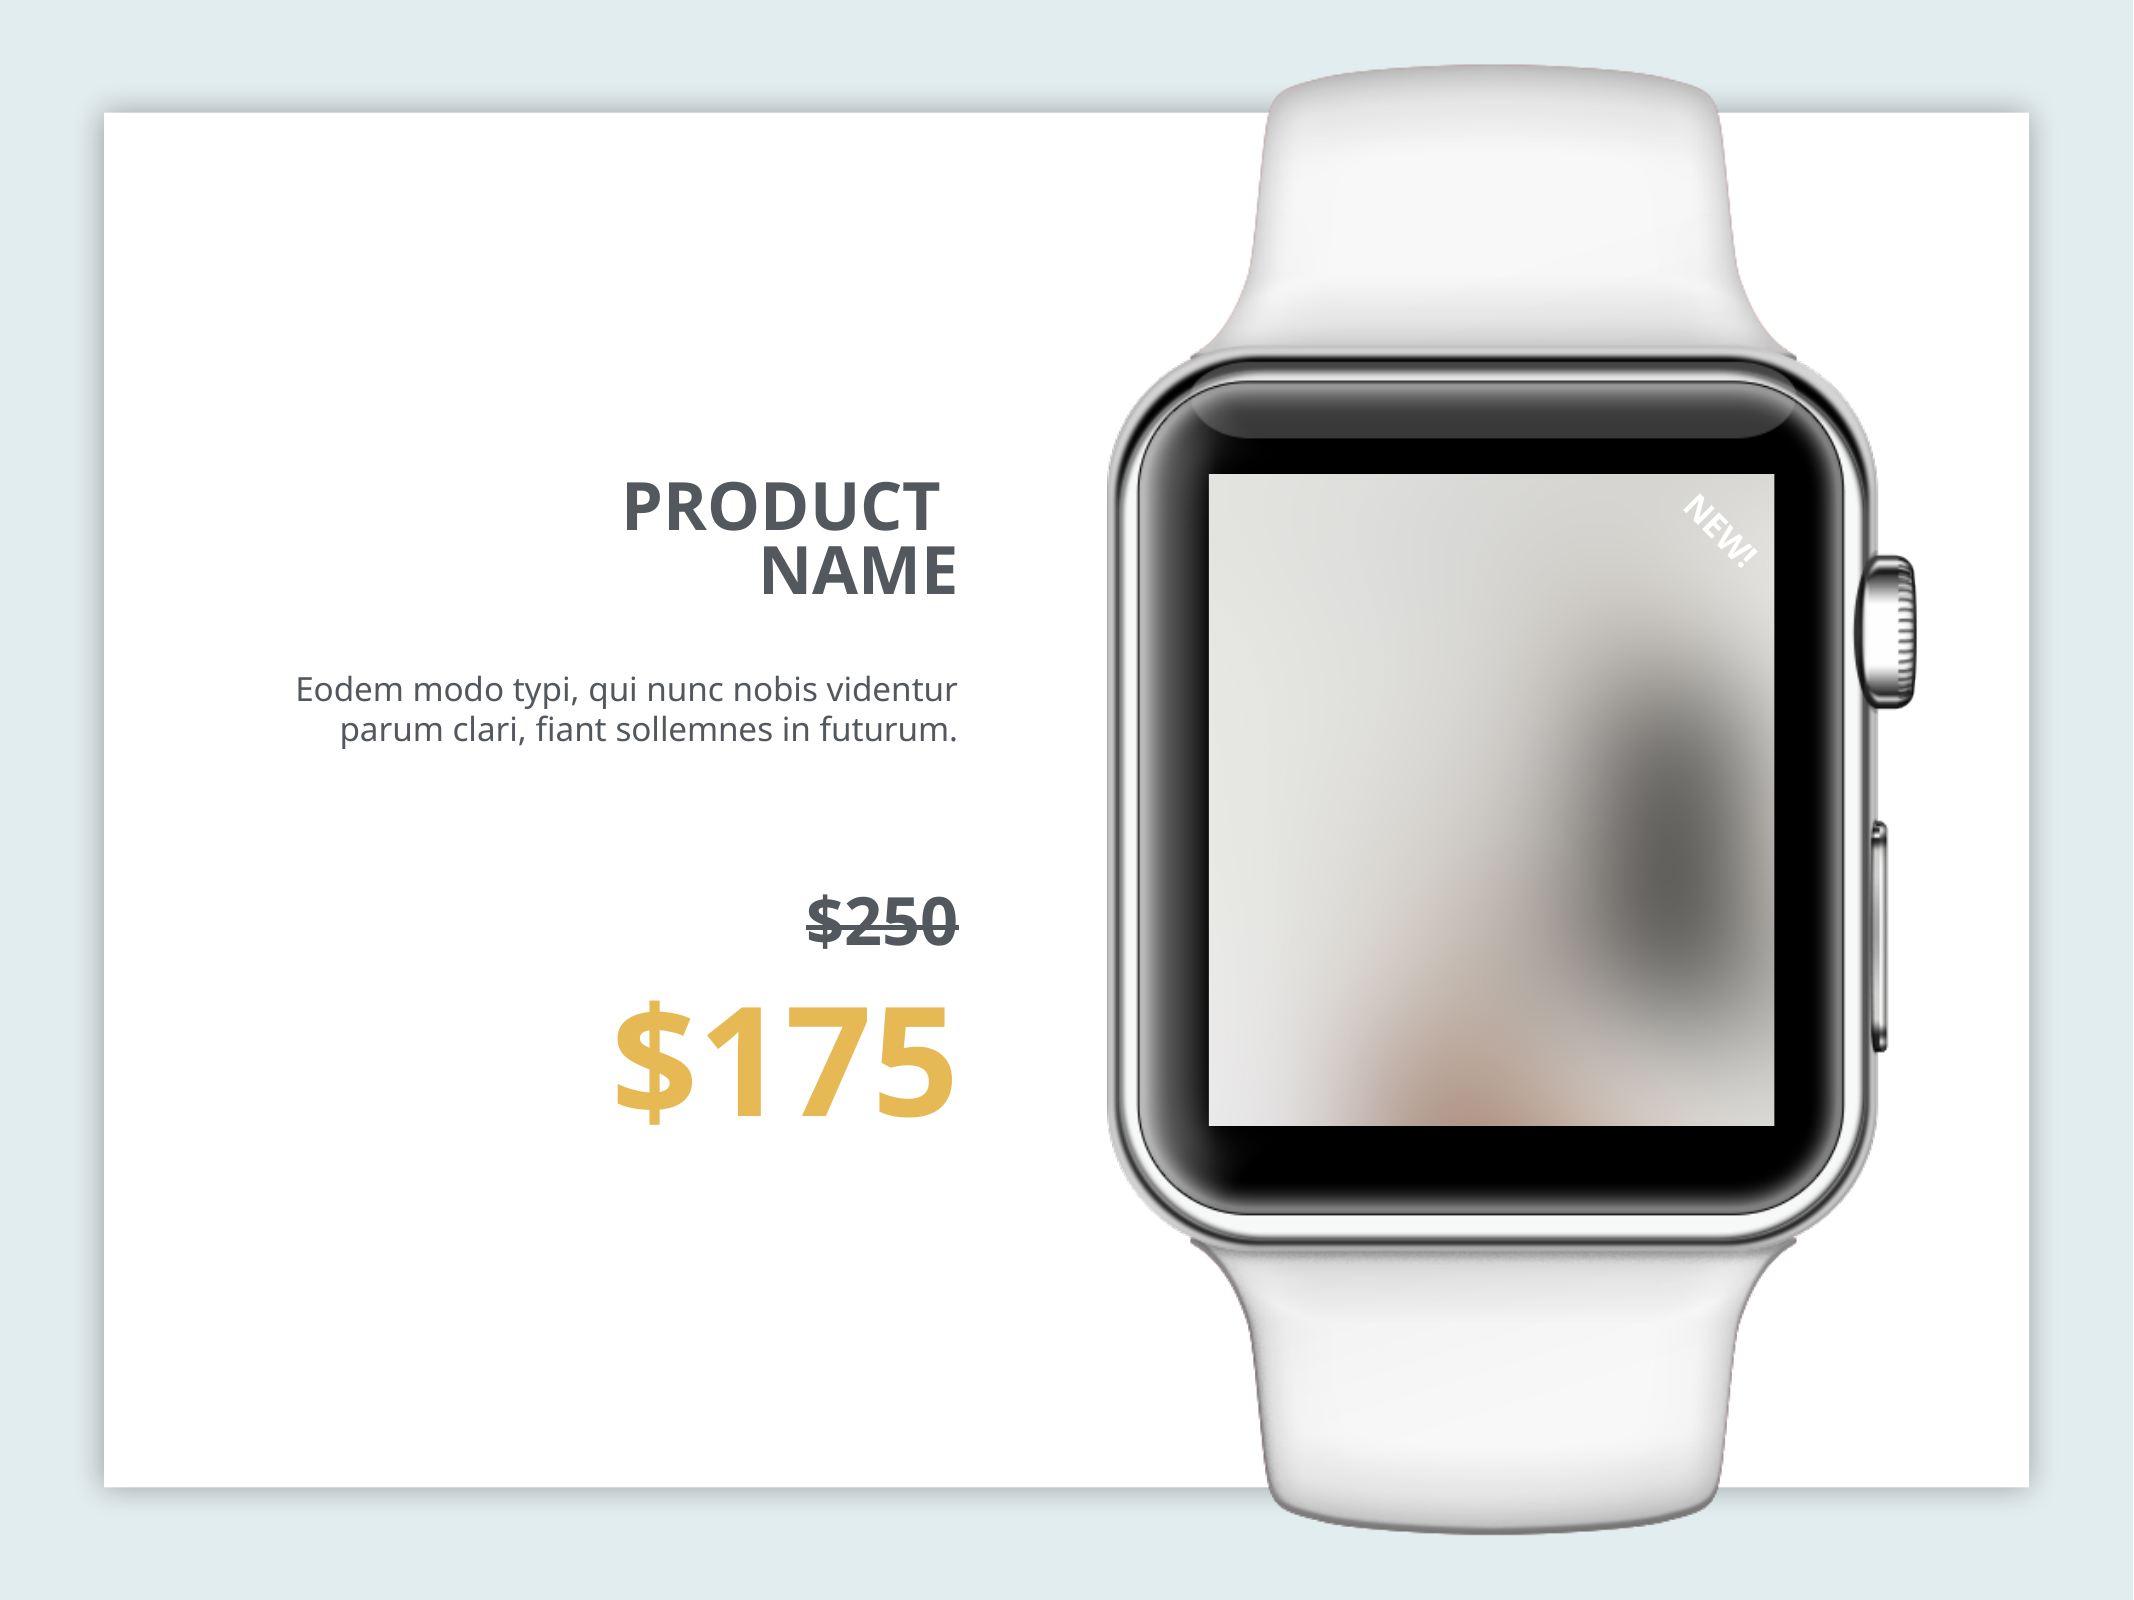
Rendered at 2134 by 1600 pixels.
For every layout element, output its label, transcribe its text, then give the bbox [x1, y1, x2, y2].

picture [1106, 63, 1919, 1537]
title Product name [266, 438, 960, 603]
list $250 [560, 884, 960, 960]
list $175 [560, 984, 960, 1162]
list Eodem modo typi, qui nunc nobis videntur parum clari, fiant sollemnes in futurum. [266, 603, 960, 814]
